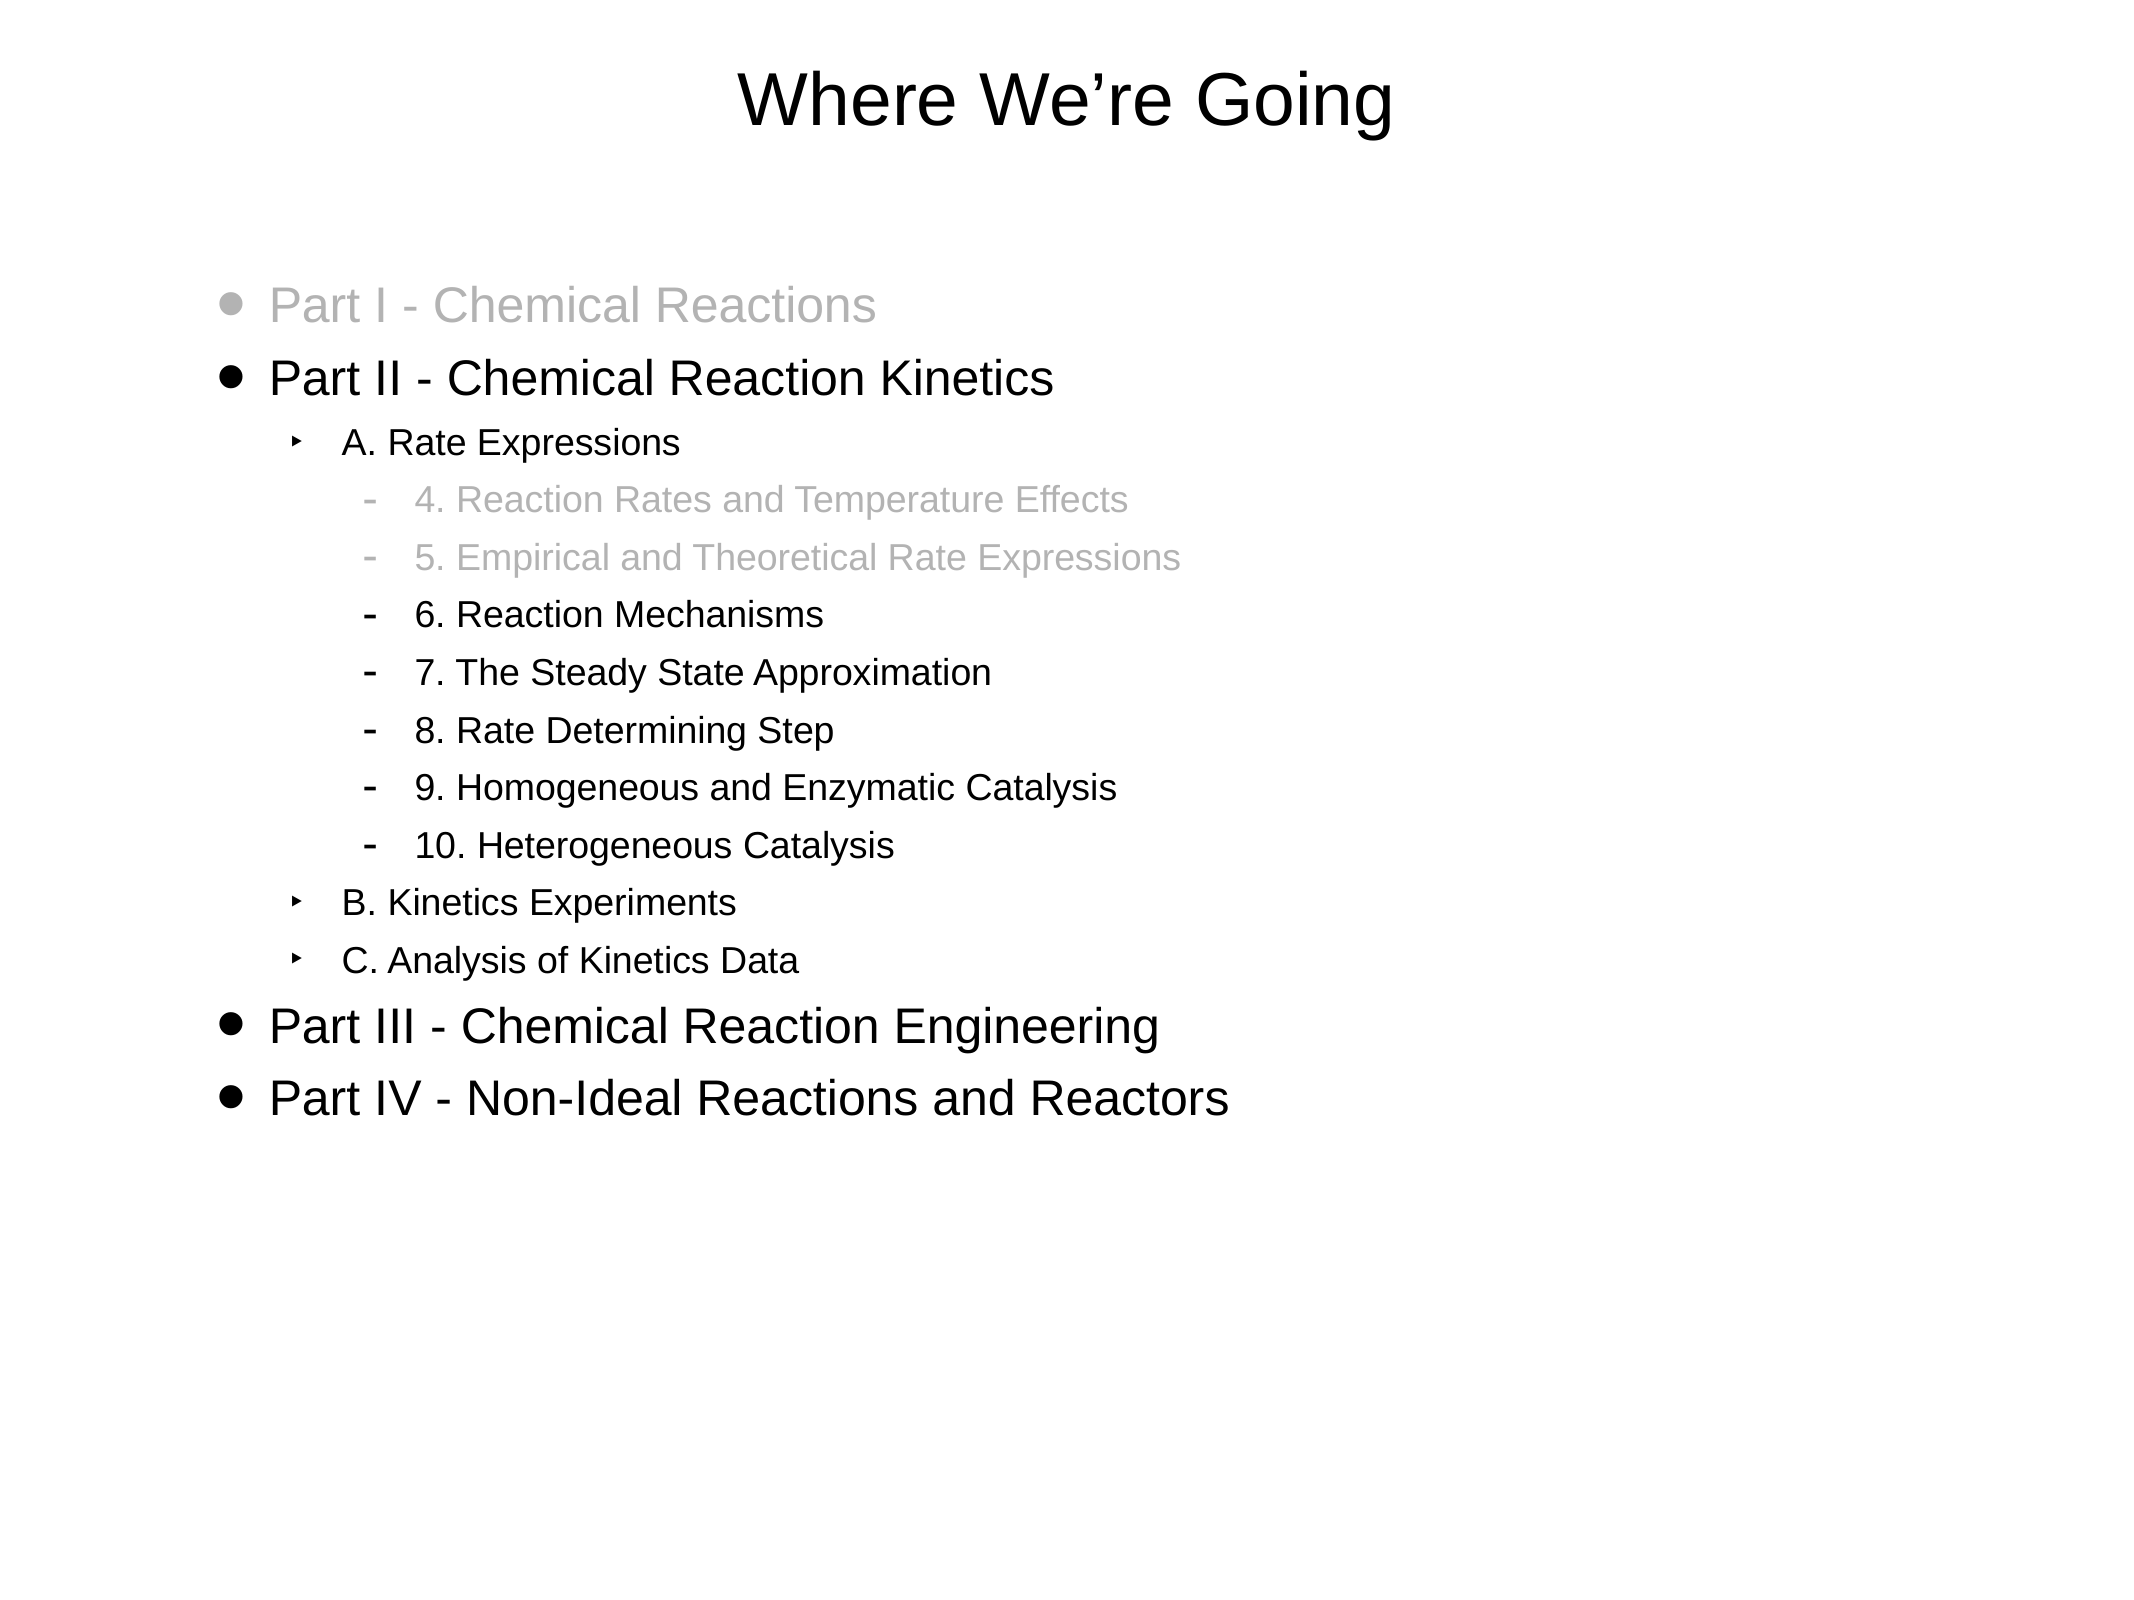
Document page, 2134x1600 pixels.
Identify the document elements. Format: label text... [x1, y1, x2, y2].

title Where We’re Going [208, 41, 1925, 250]
list Part I - Chemical Reactions Part II - Chemical Reaction Kinetics A. Rate Expressions 4. Reaction Rates and Temperature Effects 5. Empirical and Theoretical Rate Expressions 6. Reaction Mechanisms 7. The Steady State Approximation 8. Rate Determining Step 9. Homogeneous and Enzymatic Catalysis 10. Heterogeneous Catalysis B. Kinetics Experiments C. Analysis of Kinetics Data Part III - Chemical Reaction Engineering Part IV - Non-Ideal Reactions and Reactors [208, 264, 1925, 1463]
